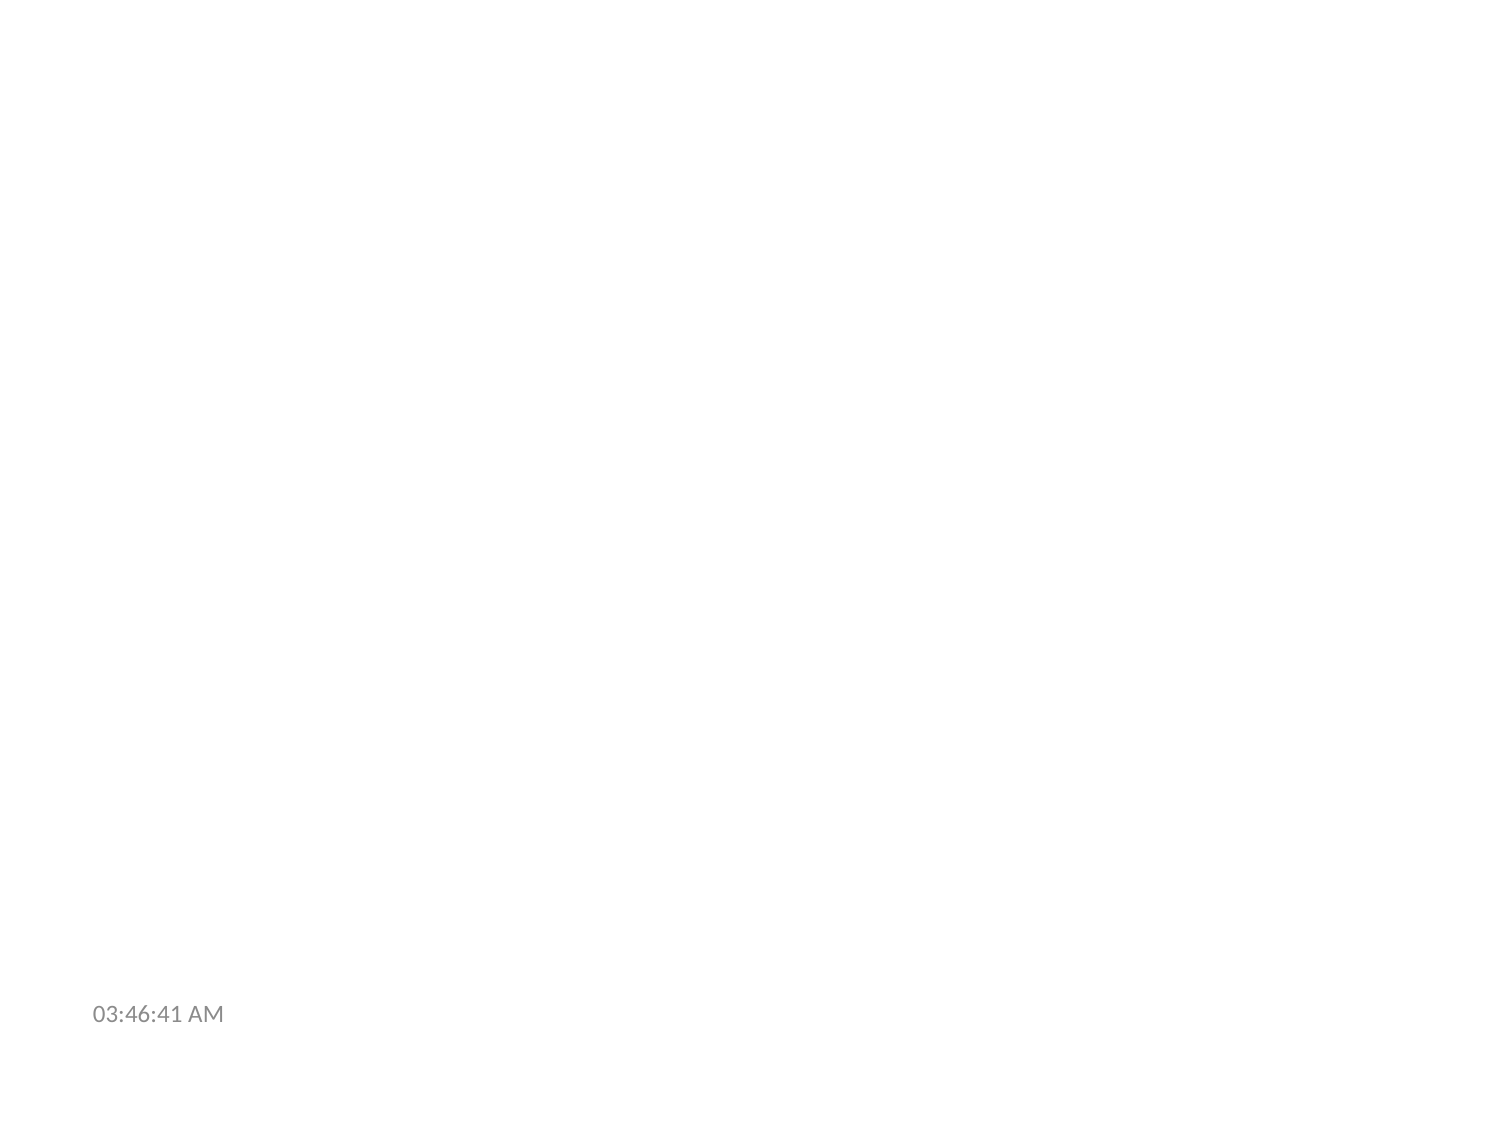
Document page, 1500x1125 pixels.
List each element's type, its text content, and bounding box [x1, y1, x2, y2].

text_box 3:35:09 PM [77, 982, 428, 1043]
